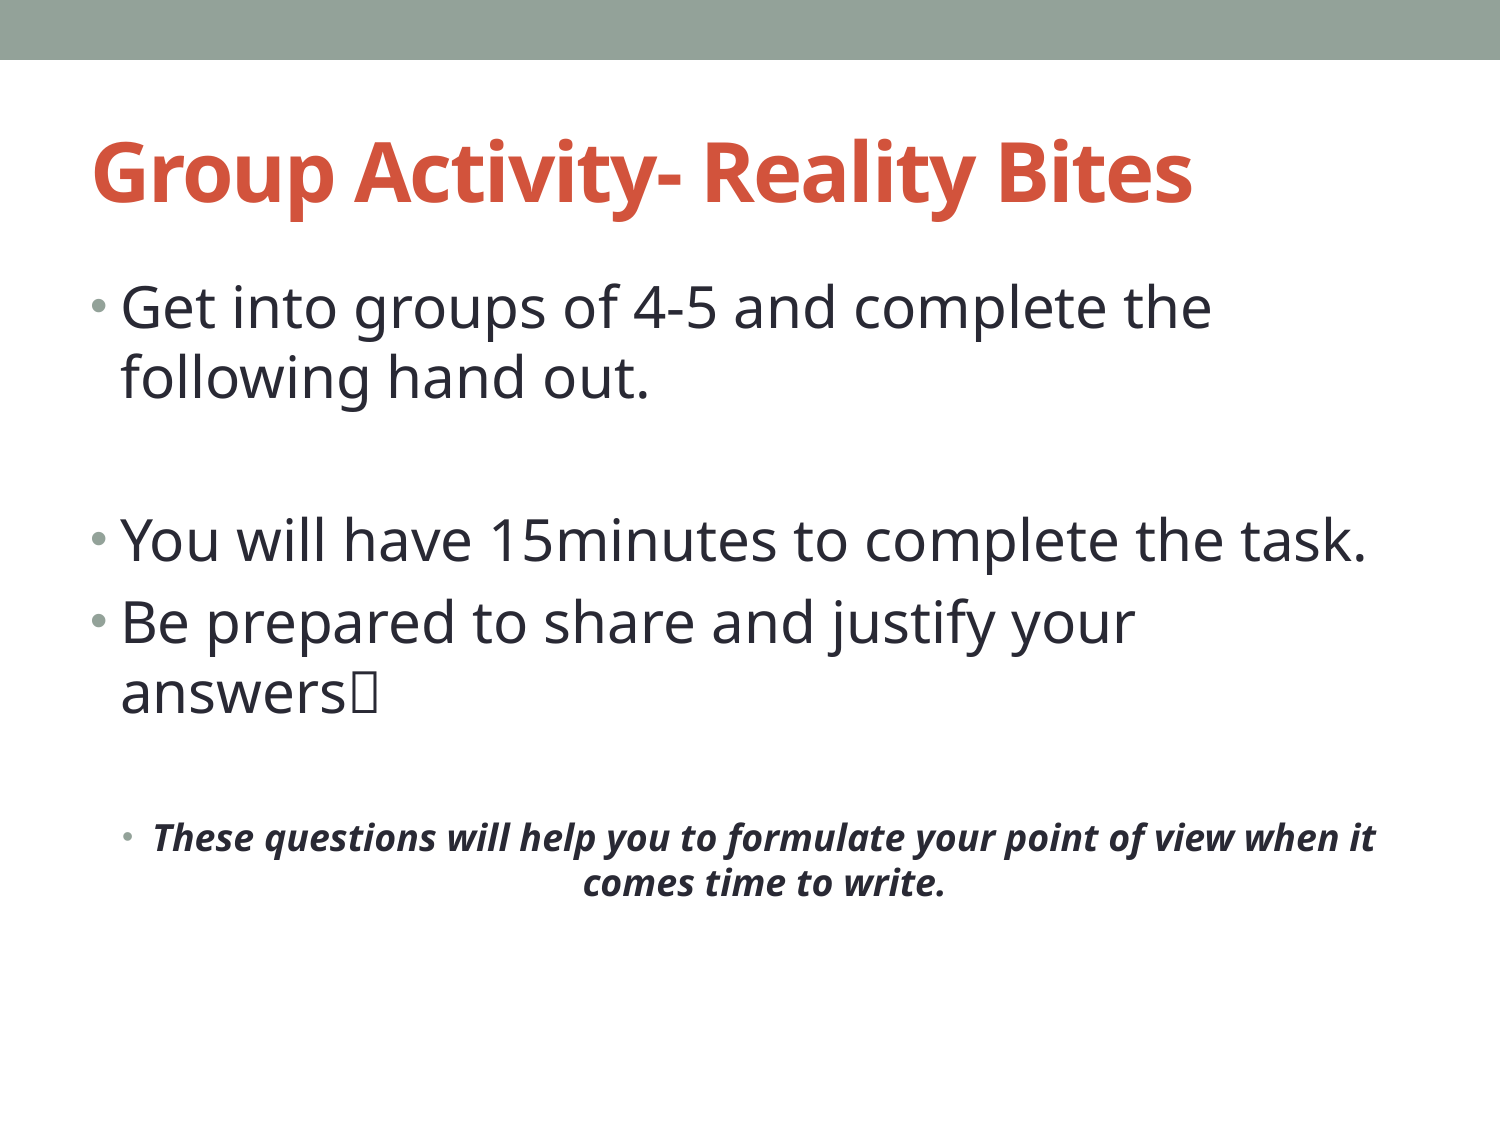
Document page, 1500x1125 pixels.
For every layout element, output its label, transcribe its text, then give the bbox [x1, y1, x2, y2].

list Get into groups of 4-5 and complete the following hand out. You will have 15minutes to complete the task. Be prepared to share and justify your answers These questions will help you to formulate your point of view when it comes time to write. [75, 262, 1425, 1063]
title Group Activity- Reality Bites [75, 87, 1425, 250]
